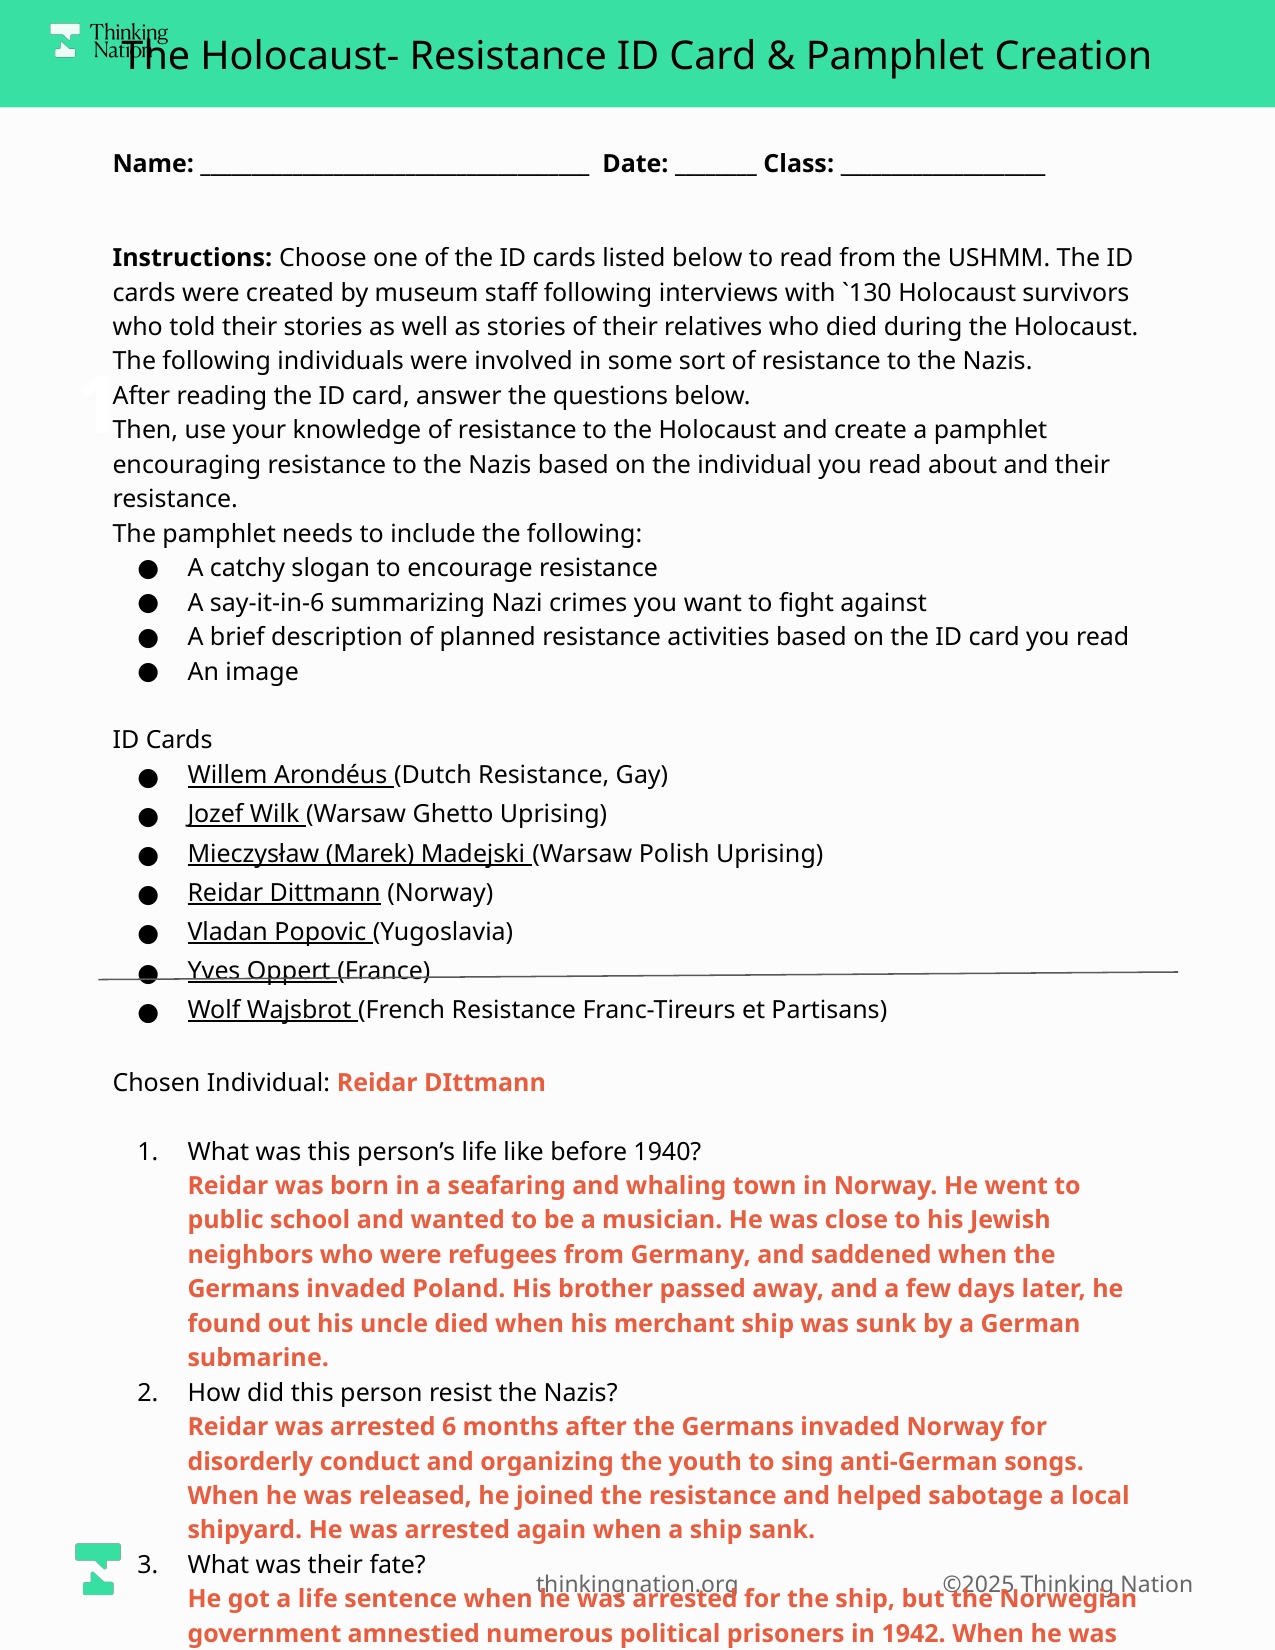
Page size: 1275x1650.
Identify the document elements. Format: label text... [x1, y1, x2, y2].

text_box ©2025 Thinking Nation [1178, 1553, 1210, 1605]
picture [62, 1533, 134, 1605]
text_box The Holocaust- Resistance ID Card & Pamphlet Creation [0, 0, 1275, 108]
text_box Name: ______________________________________ Date: ________ Class: ____________________ Instructions: Choose one of the ID cards listed below to read from the USHMM. The ID cards were created by museum staff following interviews with `130 Holocaust survivors who told their stories as well as stories of their relatives who died during the Holocaust. The following individuals were involved in some sort of resistance to the Nazis. After reading the ID card, answer the questions below. Then, use your knowledge of resistance to the Holocaust and create a pamphlet encouraging resistance to the Nazis based on the individual you read about and their resistance. The pamphlet needs to include the following: A catchy slogan to encourage resistance A say-it-in-6 summarizing Nazi crimes you want to fight against A brief description of planned resistance activities based on the ID card you read An image ID Cards Willem Arondéus (Dutch Resistance, Gay) Jozef Wilk (Warsaw Ghetto Uprising) Mieczysław (Marek) Madejski (Warsaw Polish Uprising) Reidar Dittmann (Norway) Vladan Popovic (Yugoslavia) Yves Oppert (France) Wolf Wajsbrot (French Resistance Franc-Tireurs et Partisans) Chosen Individual: Reidar DIttmann What was this person’s life like before 1940? Reidar was born in a seafaring and whaling town in Norway. He went to public school and wanted to be a musician. He was close to his Jewish neighbors who were refugees from Germany, and saddened when the Germans invaded Poland. His brother passed away, and a few days later, he found out his uncle died when his merchant ship was sunk by a German submarine. How did this person resist the Nazis? Reidar was arrested 6 months after the Germans invaded Norway for disorderly conduct and organizing the youth to sing anti-German songs. When he was released, he joined the resistance and helped sabotage a local shipyard. He was arrested again when a ship sank. What was their fate? He got a life sentence when he was arrested for the ship, but the Norwegian government amnestied numerous political prisoners in 1942. When he was arrested again, he was sent to Buchenwald concentration camp. He was liberated after 30 months in the camp, and moved to the US in 1945. [97, 987, 1178, 1650]
text_box 1 [30, 315, 165, 450]
picture [36, 12, 172, 69]
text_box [98, 971, 1179, 980]
text_box Name: ______________________________________ Date: ________ Class: ____________________ Instructions: Choose one of the ID cards listed below to read from the USHMM. The ID cards were created by museum staff following interviews with `130 Holocaust survivors who told their stories as well as stories of their relatives who died during the Holocaust. The following individuals were involved in some sort of resistance to the Nazis. After reading the ID card, answer the questions below. Then, use your knowledge of resistance to the Holocaust and create a pamphlet encouraging resistance to the Nazis based on the individual you read about and their resistance. The pamphlet needs to include the following: A catchy slogan to encourage resistance A say-it-in-6 summarizing Nazi crimes you want to fight against A brief description of planned resistance activities based on the ID card you read An image ID Cards Willem Arondéus (Dutch Resistance, Gay) Jozef Wilk (Warsaw Ghetto Uprising) Mieczysław (Marek) Madejski (Warsaw Polish Uprising) Reidar Dittmann (Norway) Vladan Popovic (Yugoslavia) Yves Oppert (France) Wolf Wajsbrot (French Resistance Franc-Tireurs et Partisans) Chosen Individual: Reidar DIttmann What was this person’s life like before 1940? Reidar was born in a seafaring and whaling town in Norway. He went to public school and wanted to be a musician. He was close to his Jewish neighbors who were refugees from Germany, and saddened when the Germans invaded Poland. His brother passed away, and a few days later, he found out his uncle died when his merchant ship was sunk by a German submarine. How did this person resist the Nazis? Reidar was arrested 6 months after the Germans invaded Norway for disorderly conduct and organizing the youth to sing anti-German songs. When he was released, he joined the resistance and helped sabotage a local shipyard. He was arrested again when a ship sank. What was their fate? He got a life sentence when he was arrested for the ship, but the Norwegian government amnestied numerous political prisoners in 1942. When he was arrested again, he was sent to Buchenwald concentration camp. He was liberated after 30 months in the camp, and moved to the US in 1945. [97, 132, 1178, 971]
